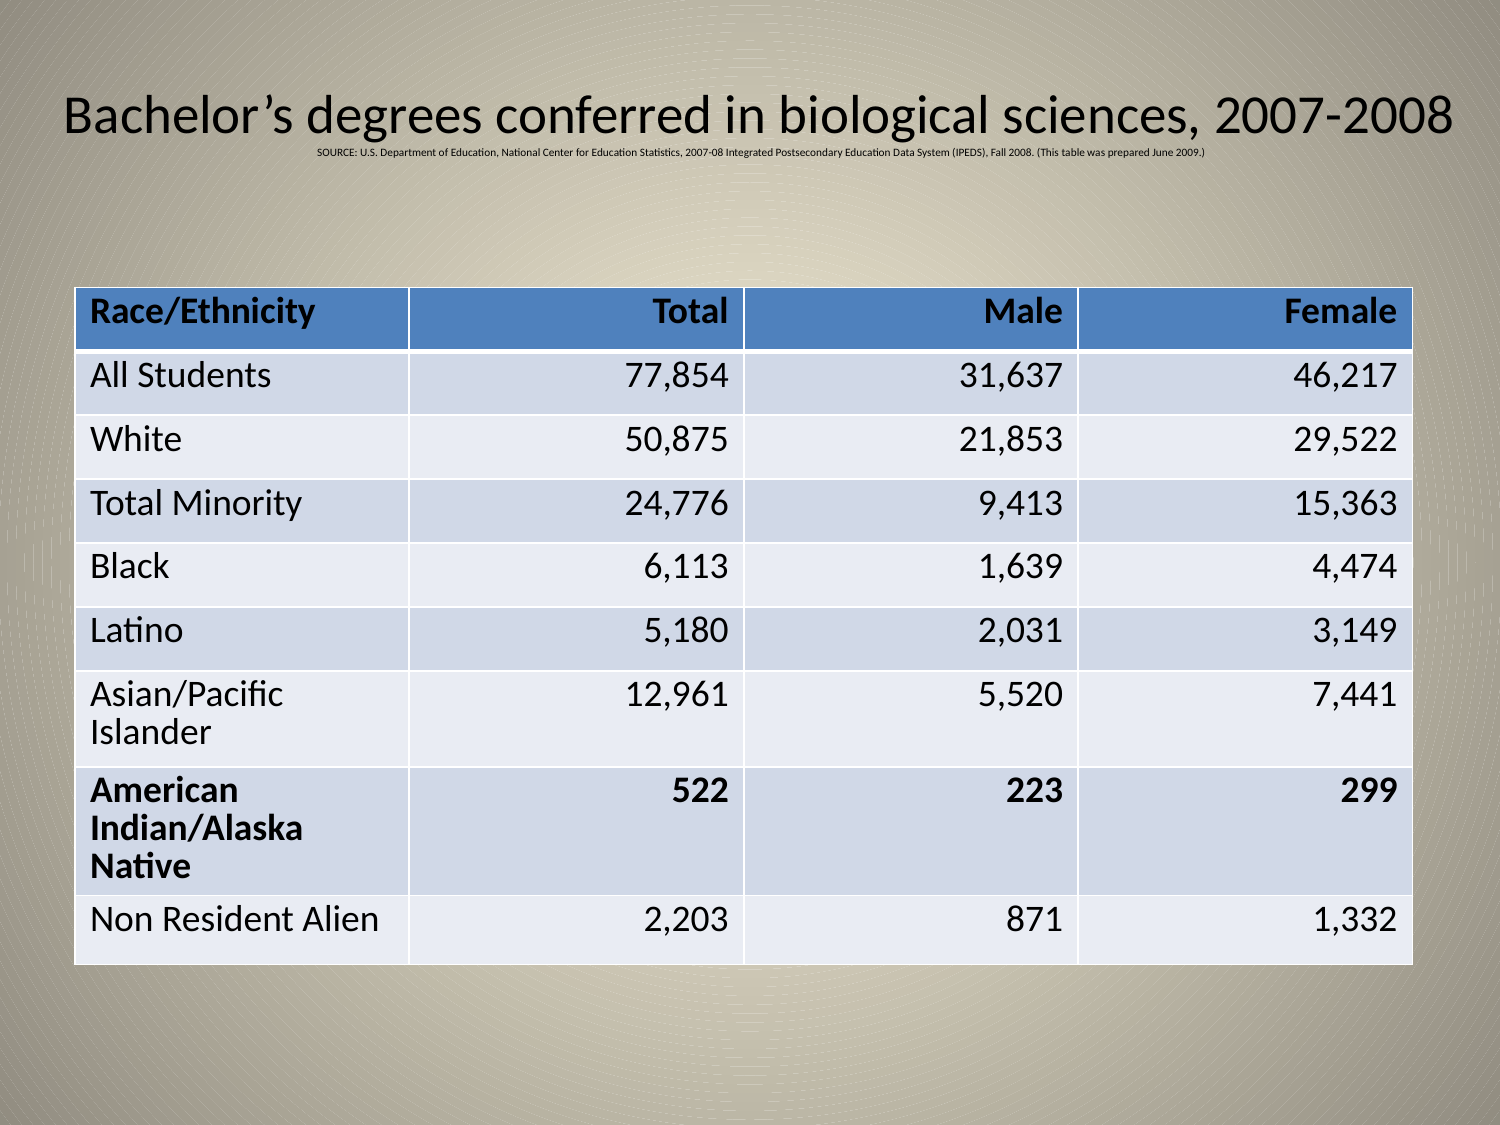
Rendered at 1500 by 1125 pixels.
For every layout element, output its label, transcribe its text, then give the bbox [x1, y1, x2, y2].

table_header Race/Ethnicity [76, 288, 408, 349]
table_header Female [1079, 288, 1412, 349]
table_cell Asian/Pacific Islander [76, 672, 408, 766]
table_cell 15,363 [1079, 480, 1412, 542]
table_cell 871 [745, 896, 1077, 964]
table_cell Black [76, 544, 408, 606]
table_cell 5,520 [745, 672, 1077, 766]
table_cell Non Resident Alien [76, 896, 408, 964]
table_cell American Indian/Alaska Native [76, 768, 408, 895]
table_cell 1,639 [745, 544, 1077, 606]
table_cell 3,149 [1079, 608, 1412, 670]
table_cell 31,637 [745, 354, 1077, 414]
table_cell 2,031 [745, 608, 1077, 670]
table_cell Latino [76, 608, 408, 670]
table_cell 1,332 [1079, 896, 1412, 964]
table_cell 223 [745, 768, 1077, 895]
table_cell 77,854 [410, 354, 743, 414]
table_cell 522 [410, 768, 743, 895]
table_cell 21,853 [745, 416, 1077, 478]
table_cell 2,203 [410, 896, 743, 964]
table_header Male [745, 288, 1077, 349]
title Bachelor’s degrees conferred in biological sciences, 2007-2008 SOURCE: U.S. Department of Education, National Center for Education Statistics, 2007-08 Integrated Postsecondary Education Data System (IPEDS), Fall 2008. (This table was prepared June 2009.) [47, 50, 1473, 188]
table_cell 12,961 [410, 672, 743, 766]
table_cell 7,441 [1079, 672, 1412, 766]
table_cell 4,474 [1079, 544, 1412, 606]
table_cell 24,776 [410, 480, 743, 542]
table_cell 6,113 [410, 544, 743, 606]
table_cell Total Minority [76, 480, 408, 542]
table_cell White [76, 416, 408, 478]
table_cell 299 [1079, 768, 1412, 895]
table_cell 5,180 [410, 608, 743, 670]
table_cell 46,217 [1079, 354, 1412, 414]
table_cell 29,522 [1079, 416, 1412, 478]
table_cell 50,875 [410, 416, 743, 478]
table_cell All Students [76, 354, 408, 414]
table_cell 9,413 [745, 480, 1077, 542]
table_header Total [410, 288, 743, 349]
